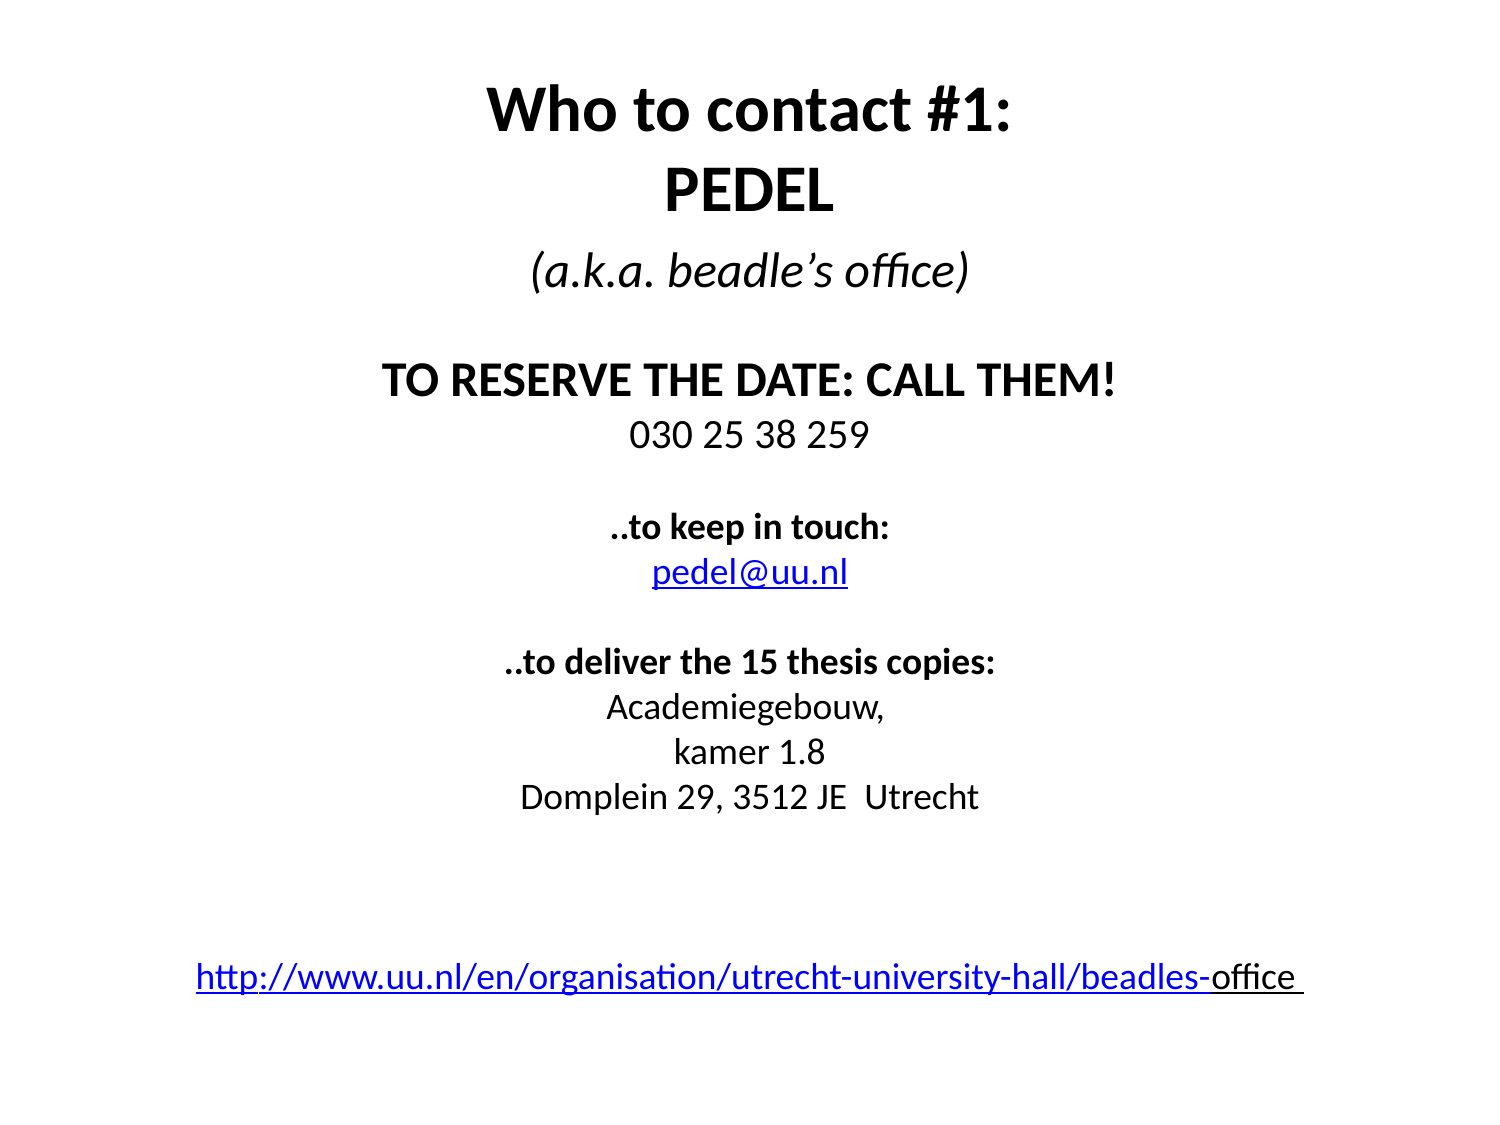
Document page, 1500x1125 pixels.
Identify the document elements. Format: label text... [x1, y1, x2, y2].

text_box TO RESERVE THE DATE: CALL THEM! 030 25 38 259 ..to keep in touch: pedel@uu.nl ..to deliver the 15 thesis copies: Academiegebouw, kamer 1.8 Domplein 29, 3512 JE Utrecht http://www.uu.nl/en/organisation/utrecht-university-hall/beadles-office [0, 339, 1500, 1005]
text_box Who to contact #1: PEDEL (a.k.a. beadle’s office) [0, 42, 1500, 321]
